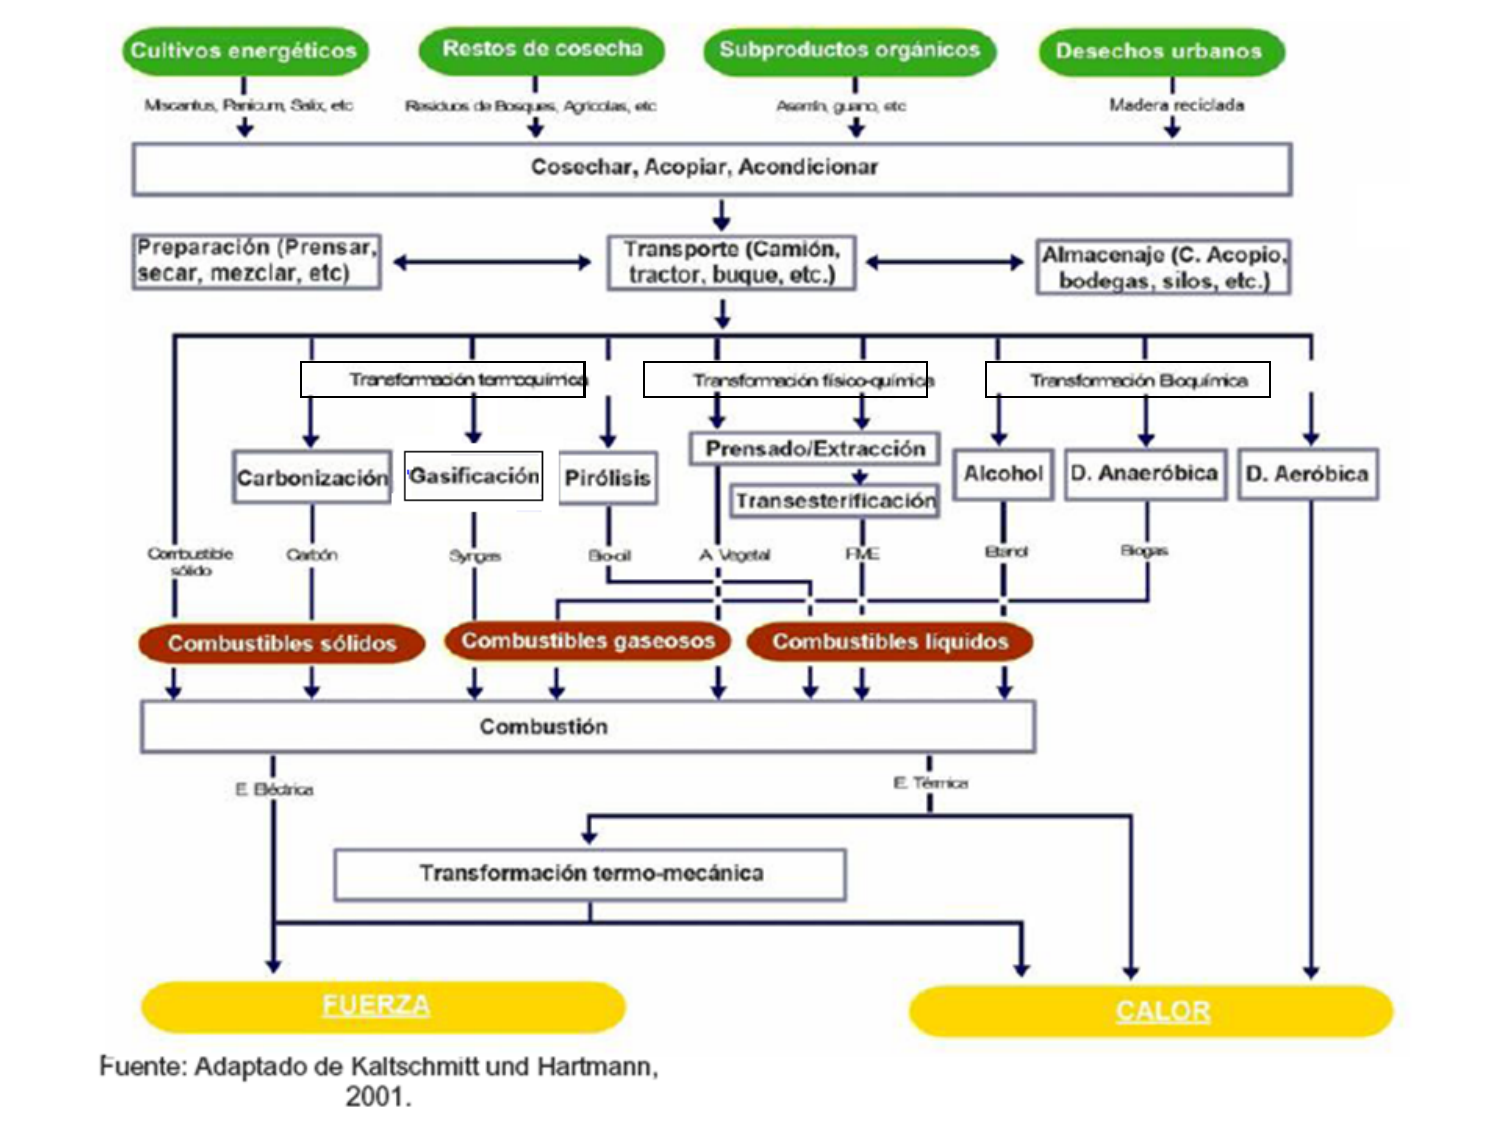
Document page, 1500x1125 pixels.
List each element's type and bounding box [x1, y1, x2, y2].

picture [76, 0, 1417, 1110]
